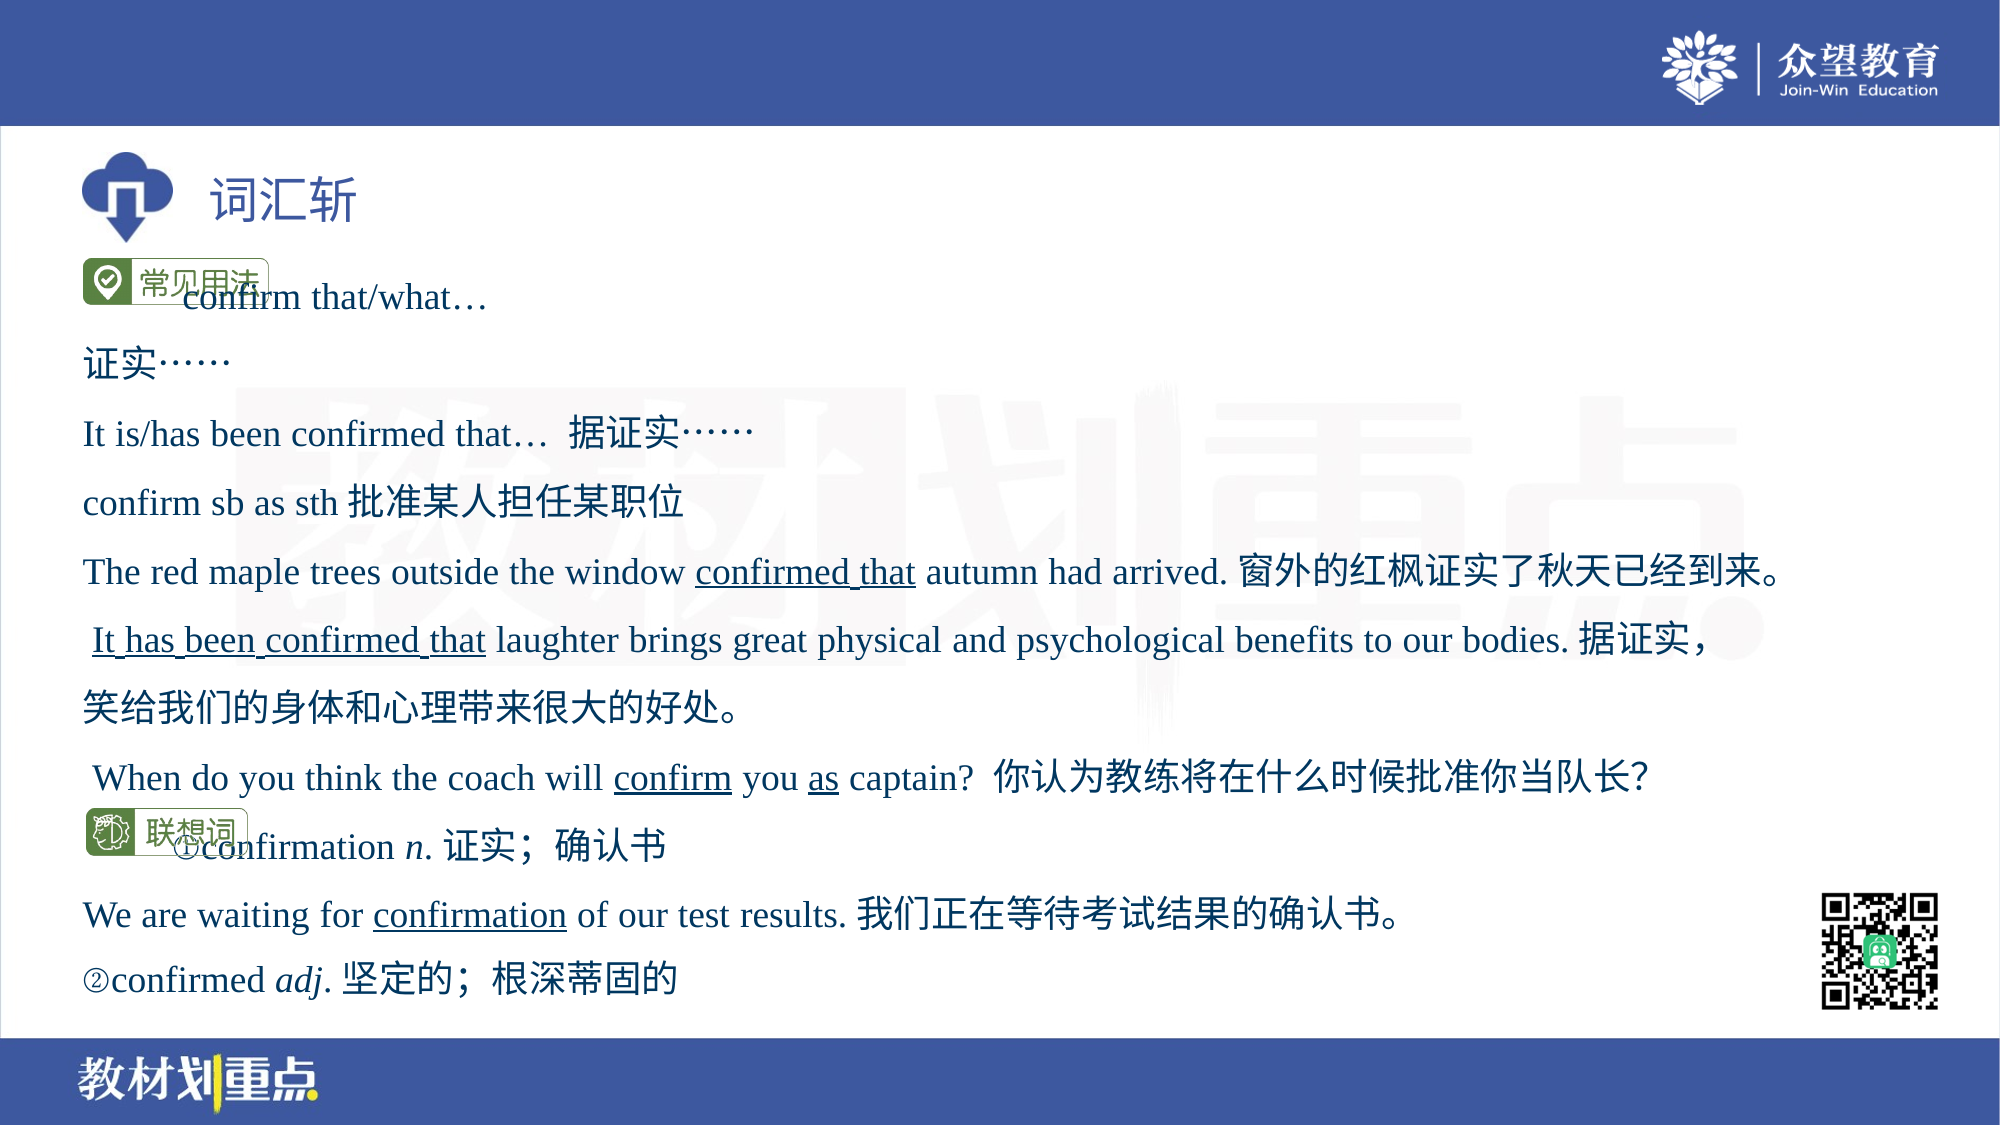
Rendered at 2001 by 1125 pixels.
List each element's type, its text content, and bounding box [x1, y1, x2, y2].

picture [0, 0, 2000, 1125]
text_box confirm that/what… 证实…… It is/has been confirmed that… 据证实…… confirm sb as sth批准某人担任某职位 The red maple trees outside the window confirmed that autumn had arrived.窗外的红枫证实了秋天已经到来。 It has been confirmed that laughter brings great physical and psychological benefits to our bodies.据证实， 笑给我们的身体和心理带来很大的好处。 When do you think the coach will confirm you as captain? 你认为教练将在什么时候批准你当队长？ ①confirmation n.证实；确认书 We are waiting for confirmation of our test results.我们正在等待考试结果的确认书。 ②confirmed adj.坚定的；根深蒂固的 [82, 248, 1817, 993]
